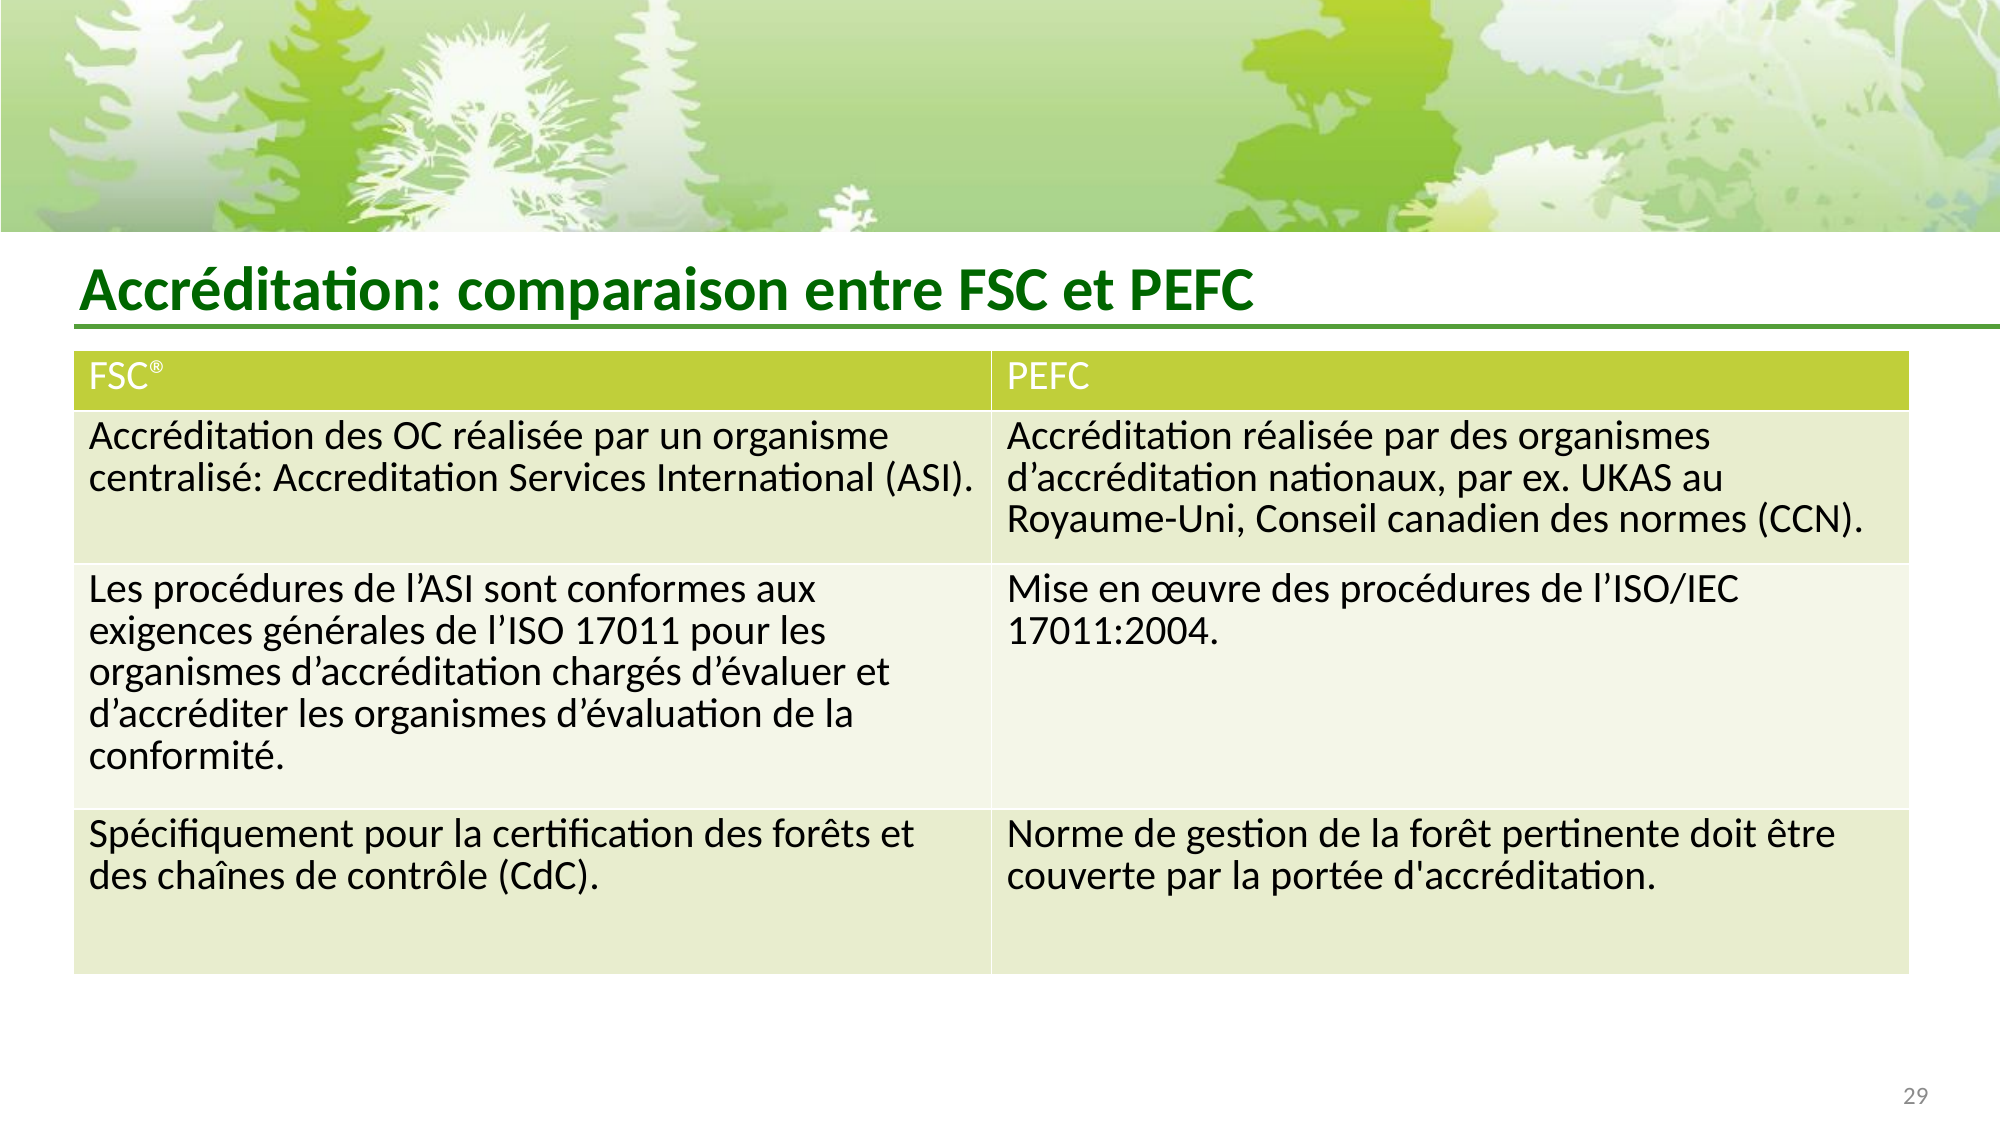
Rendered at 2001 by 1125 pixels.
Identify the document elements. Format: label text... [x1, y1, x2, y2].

table_cell Mise en œuvre des procédures de l’ISO/IEC 17011:2004. [992, 565, 1909, 808]
table_cell Norme de gestion de la forêt pertinente doit être couverte par la portée d'accréditation. [992, 810, 1909, 974]
slide_number 29 [1493, 1065, 1944, 1125]
title Accréditation: comparaison entre FSC et PEFC [64, 196, 1415, 384]
picture [0, 0, 2000, 232]
table_cell Accréditation réalisée par des organismes d’accréditation nationaux, par ex. UKAS au Royaume-Uni, Conseil canadien des normes (CCN). [992, 412, 1909, 563]
table_cell Spécifiquement pour la certification des forêts et des chaînes de contrôle (CdC). [74, 810, 991, 974]
table_cell Les procédures de l’ASI sont conformes aux exigences générales de l’ISO 17011 pour les organismes d’accréditation chargés d’évaluer et d’accréditer les organismes d’évaluation de la conformité. [74, 565, 991, 808]
table_header PEFC [992, 351, 1909, 410]
table_header FSC® [74, 351, 991, 410]
table_cell Accréditation des OC réalisée par un organisme centralisé: Accreditation Services International (ASI). [74, 412, 991, 563]
